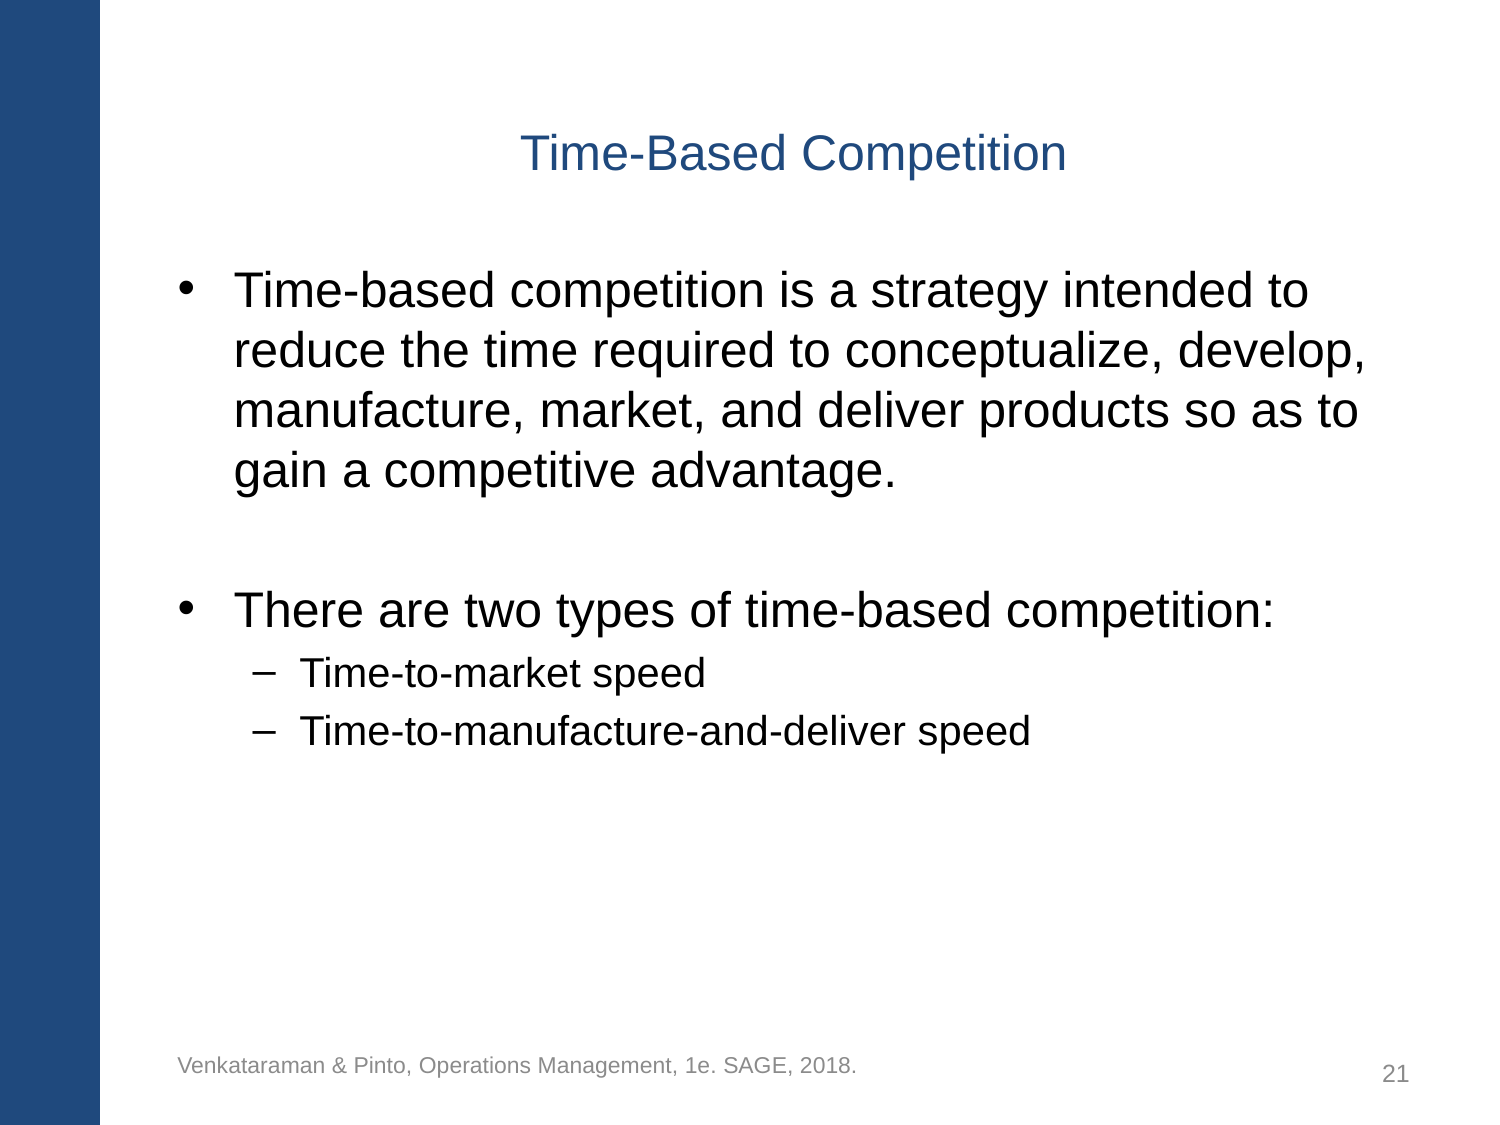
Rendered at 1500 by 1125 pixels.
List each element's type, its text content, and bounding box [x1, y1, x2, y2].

title Time-Based Competition [162, 37, 1425, 249]
slide_number 21 [1350, 1042, 1425, 1103]
footer Venkataraman & Pinto, Operations Management, 1e. SAGE, 2018. [162, 1042, 1313, 1103]
list Time-based competition is a strategy intended to reduce the time required to conceptualize, develop, manufacture, market, and deliver products so as to gain a competitive advantage. There are two types of time-based competition: Time-to-market speed Time-to-manufacture-and-deliver speed [162, 249, 1425, 1005]
